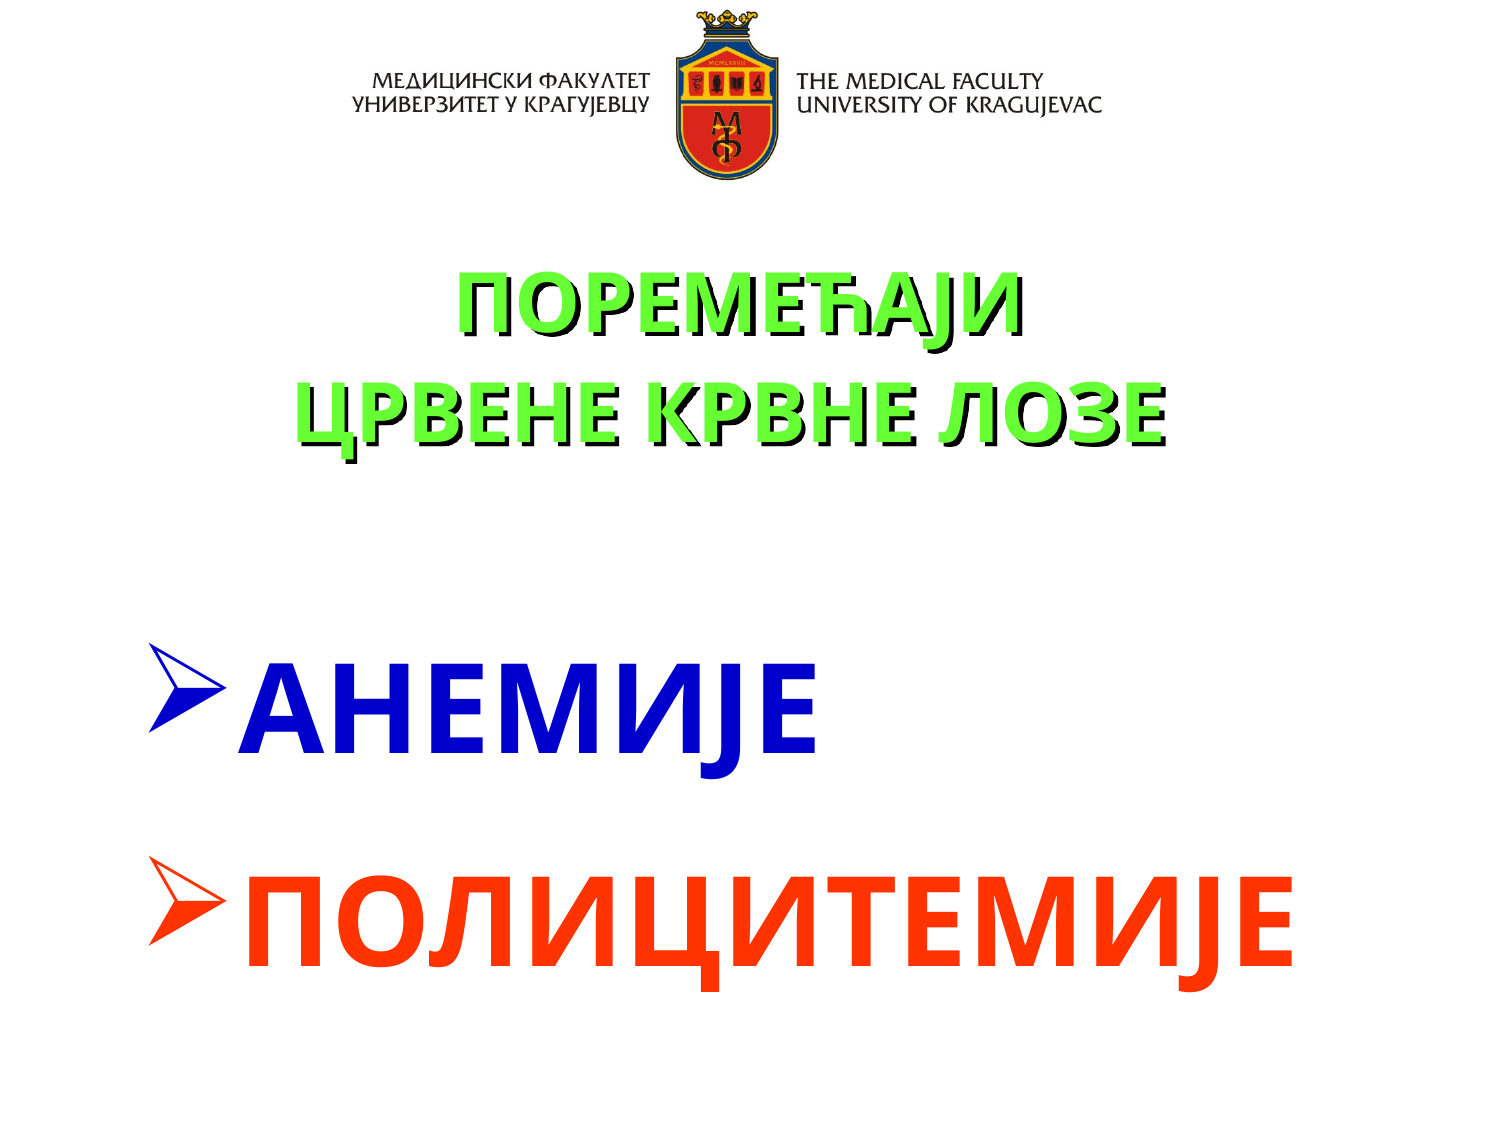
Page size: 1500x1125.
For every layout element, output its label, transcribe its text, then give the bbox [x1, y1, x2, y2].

text_box ПОРЕМЕЋАЈИ ЦРВЕНЕ КРВНЕ ЛОЗЕ [275, 231, 1225, 577]
picture [328, 0, 1125, 191]
text_box АНЕМИЈЕ ПОЛИЦИТЕМИЈЕ [123, 621, 1388, 999]
